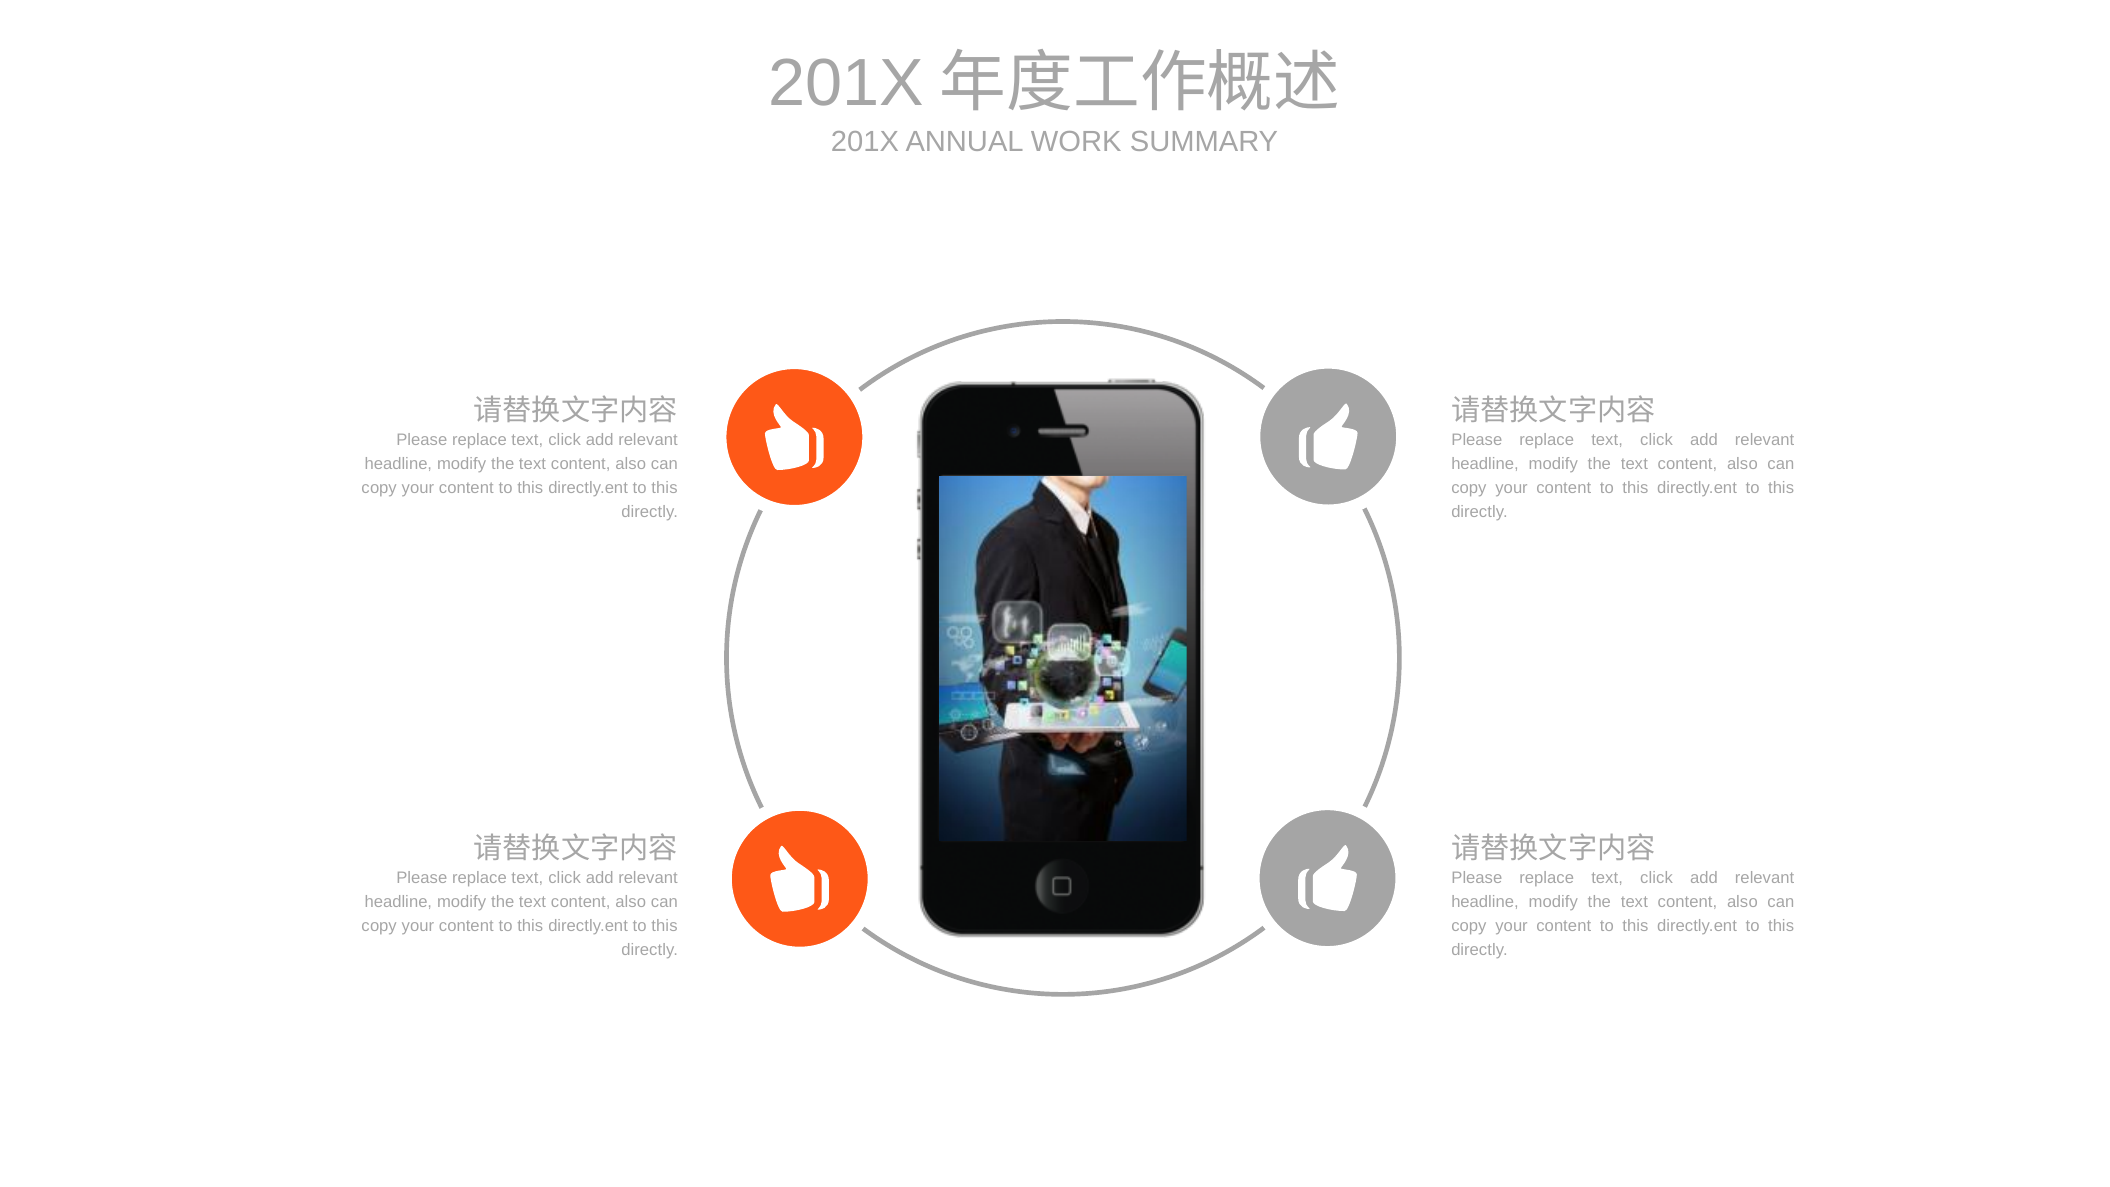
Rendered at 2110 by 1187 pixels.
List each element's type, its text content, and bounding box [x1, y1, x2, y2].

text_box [725, 804, 874, 953]
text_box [1254, 362, 1403, 511]
text_box Please replace text, click add relevant headline, modify the text content, also can copy your content to this directly.ent to this directly. [1436, 417, 1810, 535]
text_box 请替换文字内容 [402, 814, 693, 856]
text_box 201X ANNUAL WORK SUMMARY [824, 122, 1285, 158]
text_box Please replace text, click add relevant headline, modify the text content, also can copy your content to this directly.ent to this directly. [1436, 856, 1810, 973]
text_box 请替换文字内容 [1436, 814, 1727, 856]
text_box 请替换文字内容 [402, 376, 693, 417]
text_box 201X年度工作概述 [730, 38, 1379, 119]
text_box Please replace text, click add relevant headline, modify the text content, also can copy your content to this directly.ent to this directly. [319, 417, 693, 535]
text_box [1253, 803, 1402, 953]
text_box [725, 320, 1401, 996]
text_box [720, 362, 869, 512]
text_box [908, 377, 1218, 939]
text_box Please replace text, click add relevant headline, modify the text content, also can copy your content to this directly.ent to this directly. [319, 856, 693, 973]
text_box 请替换文字内容 [1436, 376, 1727, 417]
